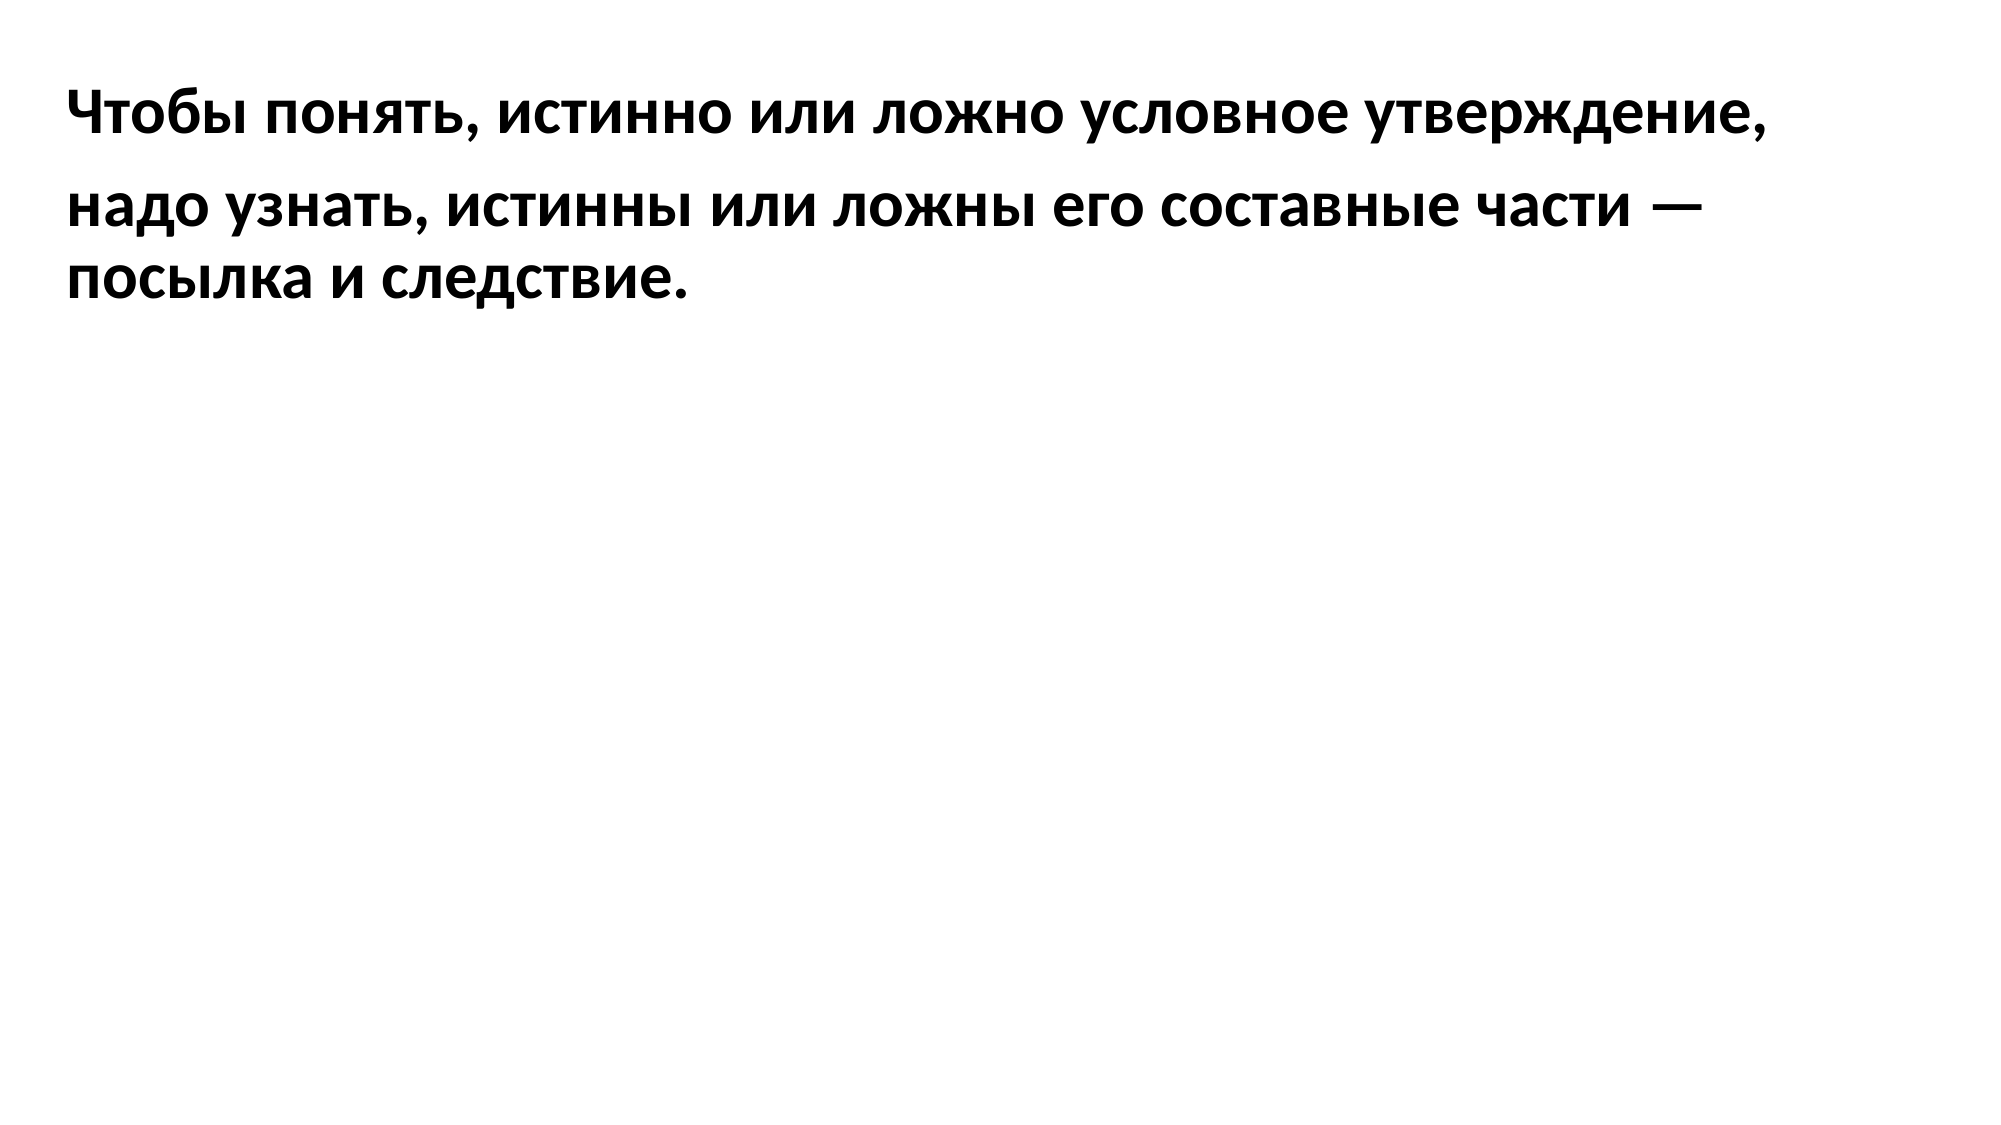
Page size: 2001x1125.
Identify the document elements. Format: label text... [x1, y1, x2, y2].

list Чтобы понять, истинно или ложно условное утверждение, надо узнать, истинны или ложны его составные части — посылка и следствие. [51, 68, 1960, 348]
